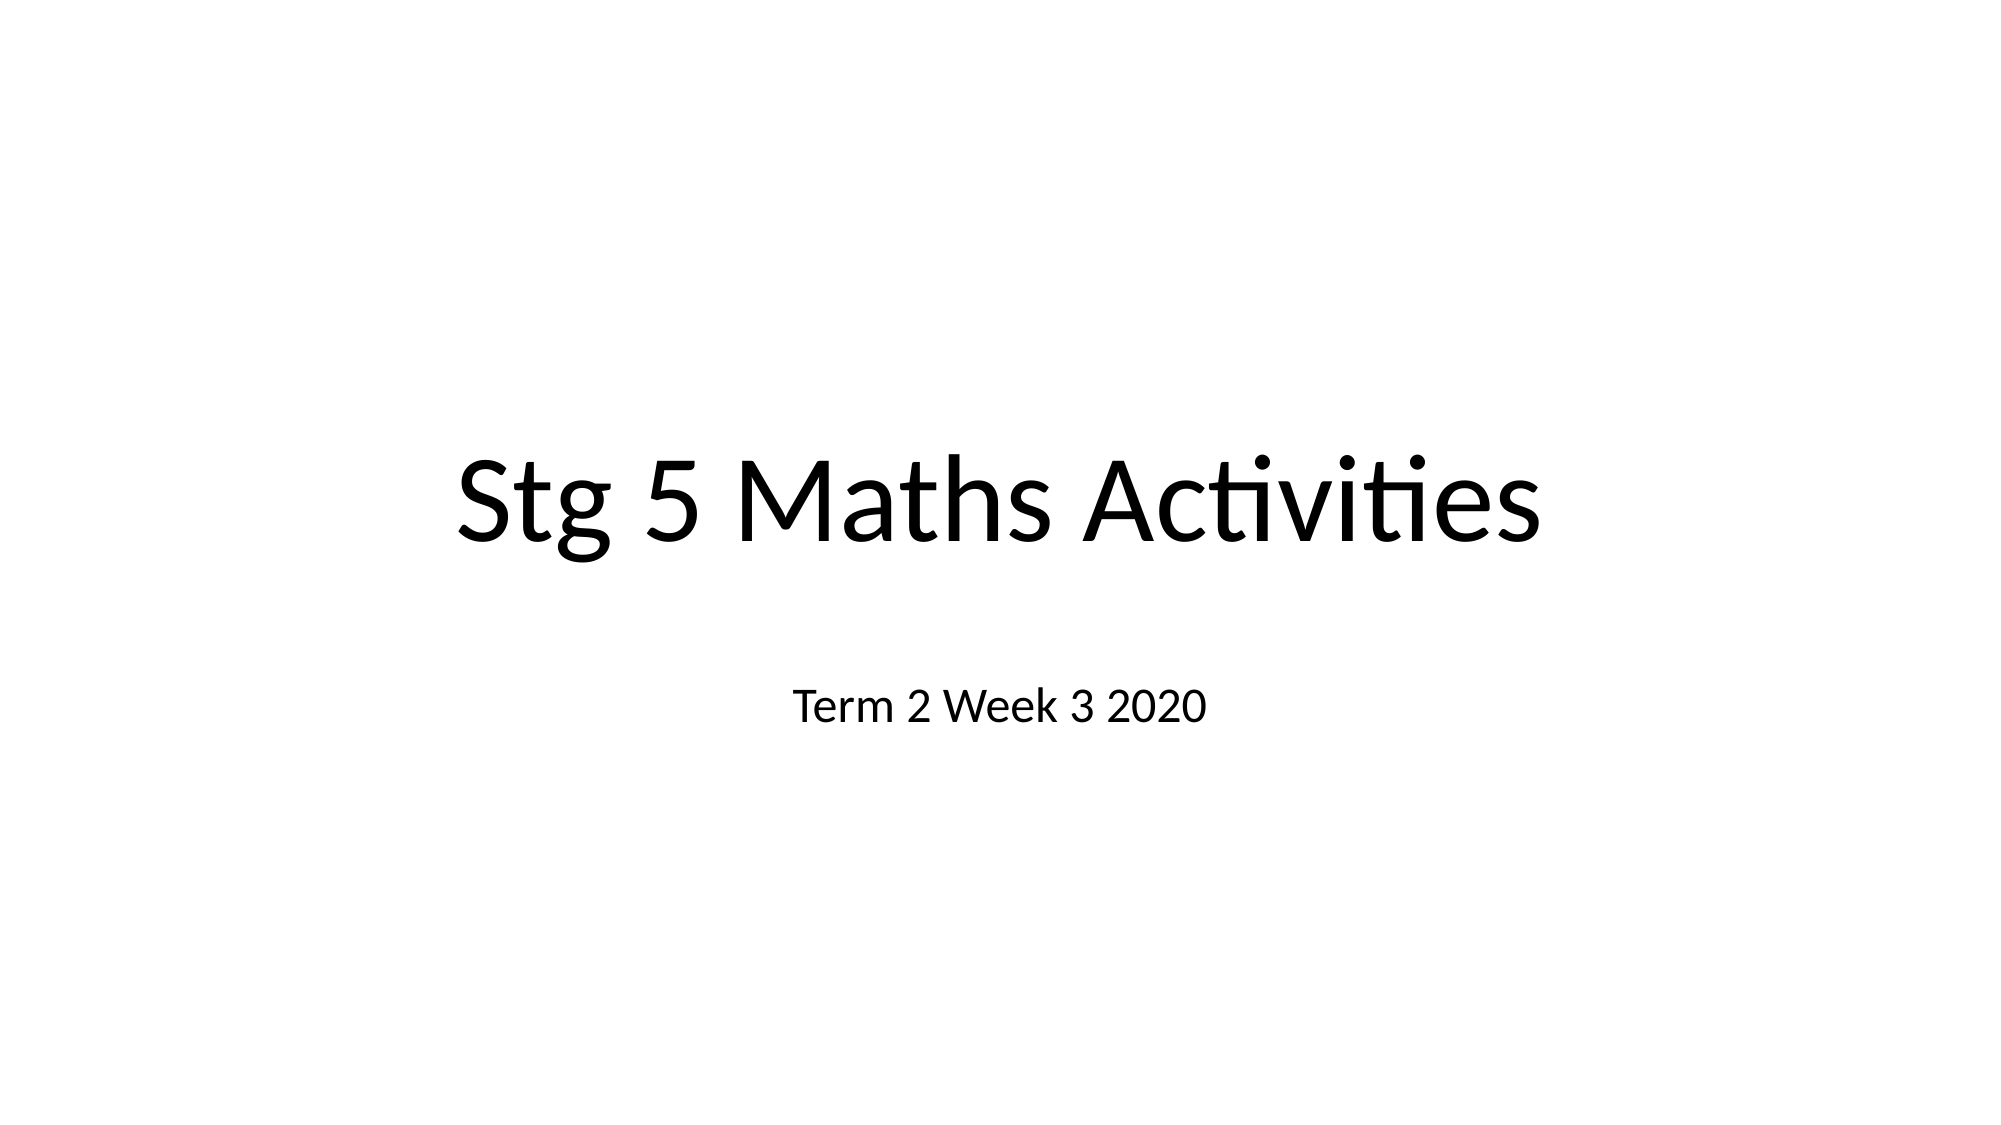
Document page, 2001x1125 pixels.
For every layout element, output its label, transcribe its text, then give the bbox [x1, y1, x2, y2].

title Stg 5 Maths Activities [249, 184, 1750, 576]
subtitle Term 2 Week 3 2020 [249, 590, 1750, 863]
